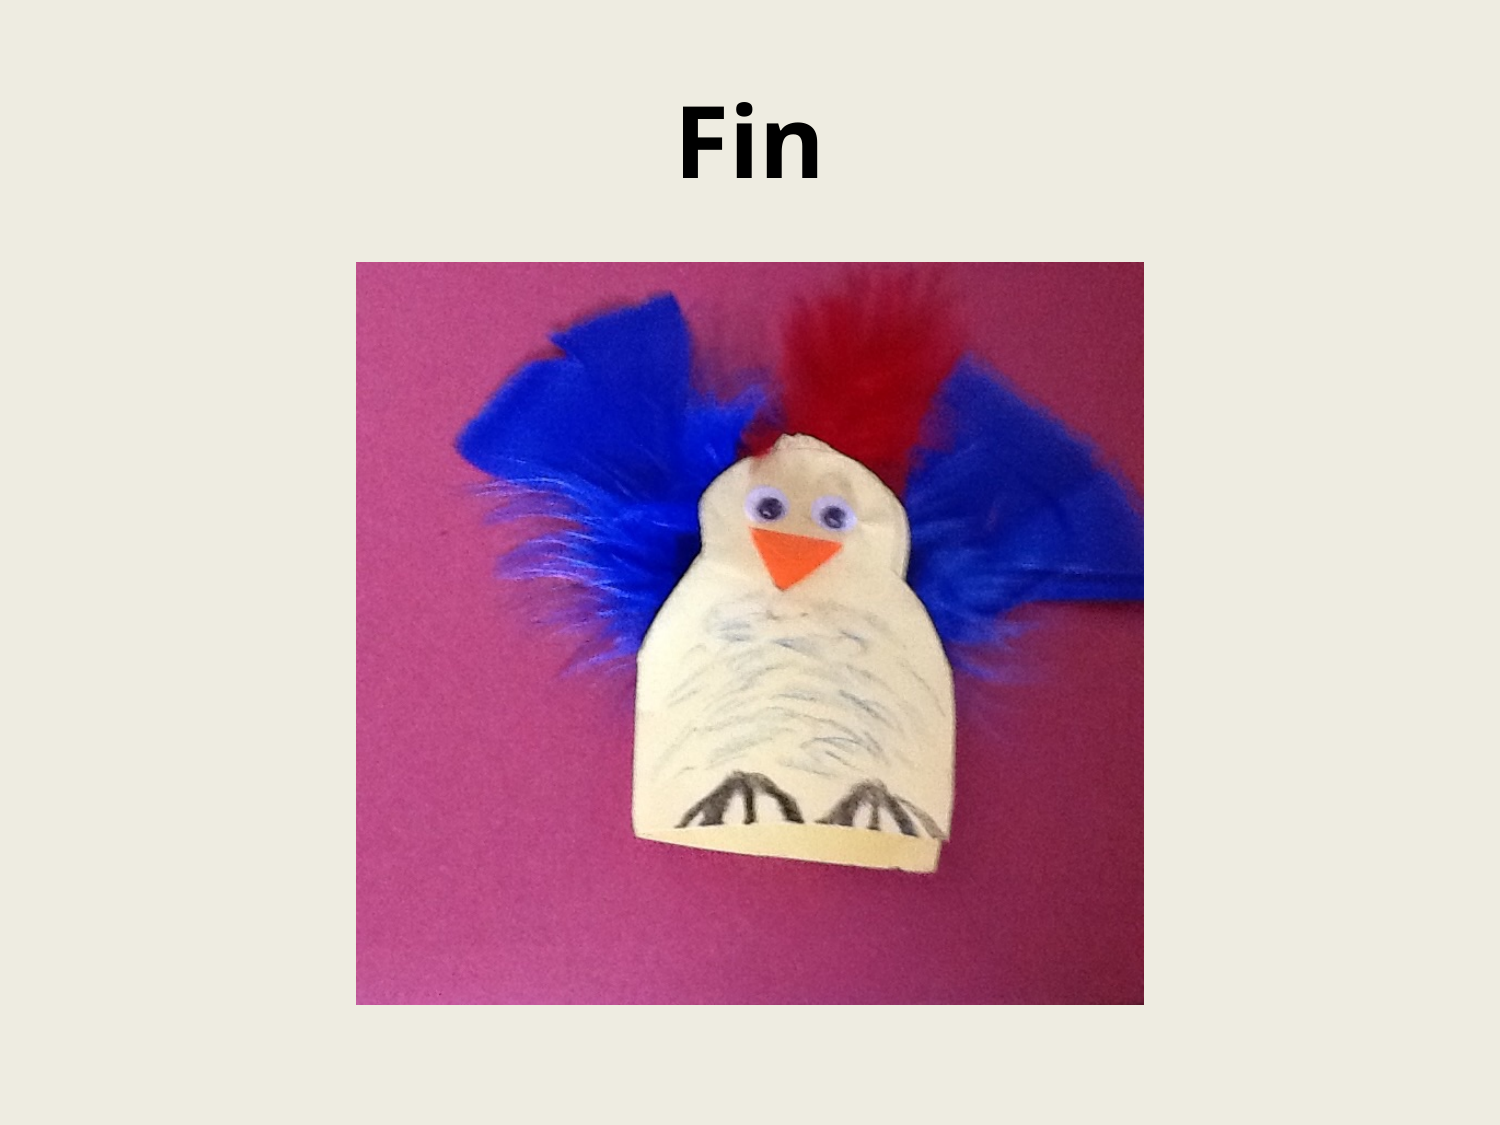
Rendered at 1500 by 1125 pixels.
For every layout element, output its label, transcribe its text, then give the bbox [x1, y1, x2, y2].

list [356, 262, 1144, 1006]
title Fin [75, 45, 1425, 233]
